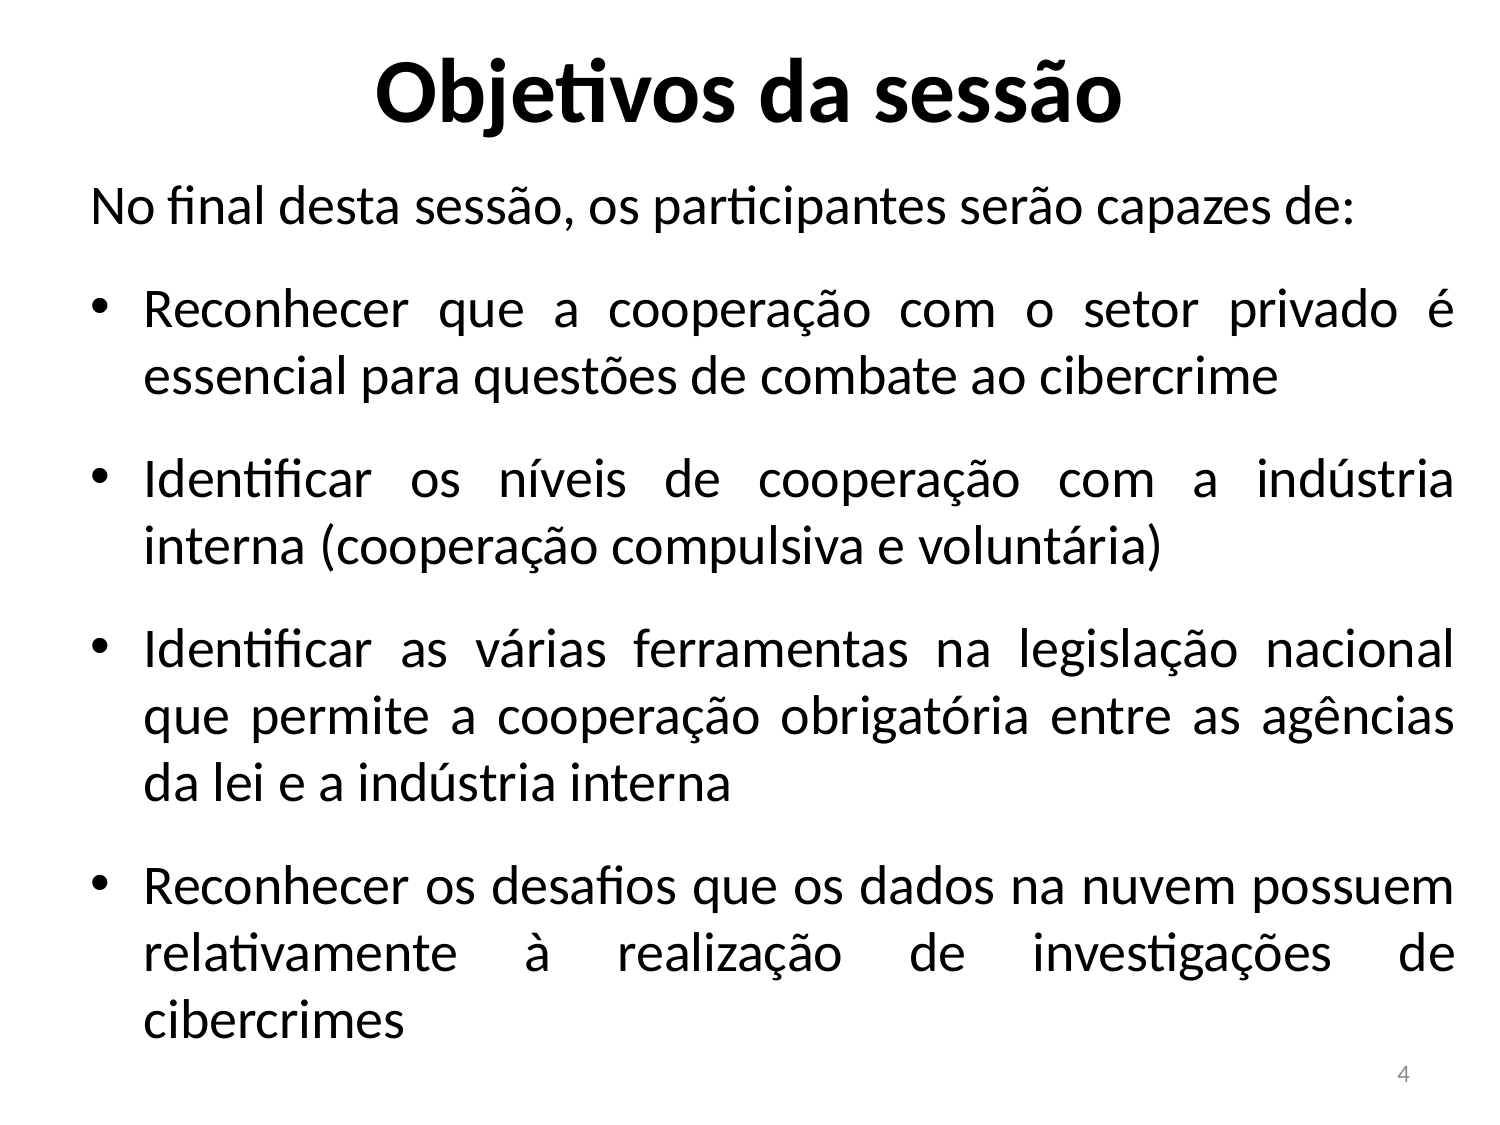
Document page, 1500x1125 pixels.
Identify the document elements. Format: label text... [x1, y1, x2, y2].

title Objetivos da sessão [75, 23, 1425, 151]
slide_number 4 [1074, 1042, 1425, 1103]
list No final desta sessão, os participantes serão capazes de: Reconhecer que a cooperação com o setor privado é essencial para questões de combate ao cibercrime Identificar os níveis de cooperação com a indústria interna (cooperação compulsiva e voluntária) Identificar as várias ferramentas na legislação nacional que permite a cooperação obrigatória entre as agências da lei e a indústria interna Reconhecer os desafios que os dados na nuvem possuem relativamente à realização de investigações de cibercrimes [75, 160, 1472, 1062]
